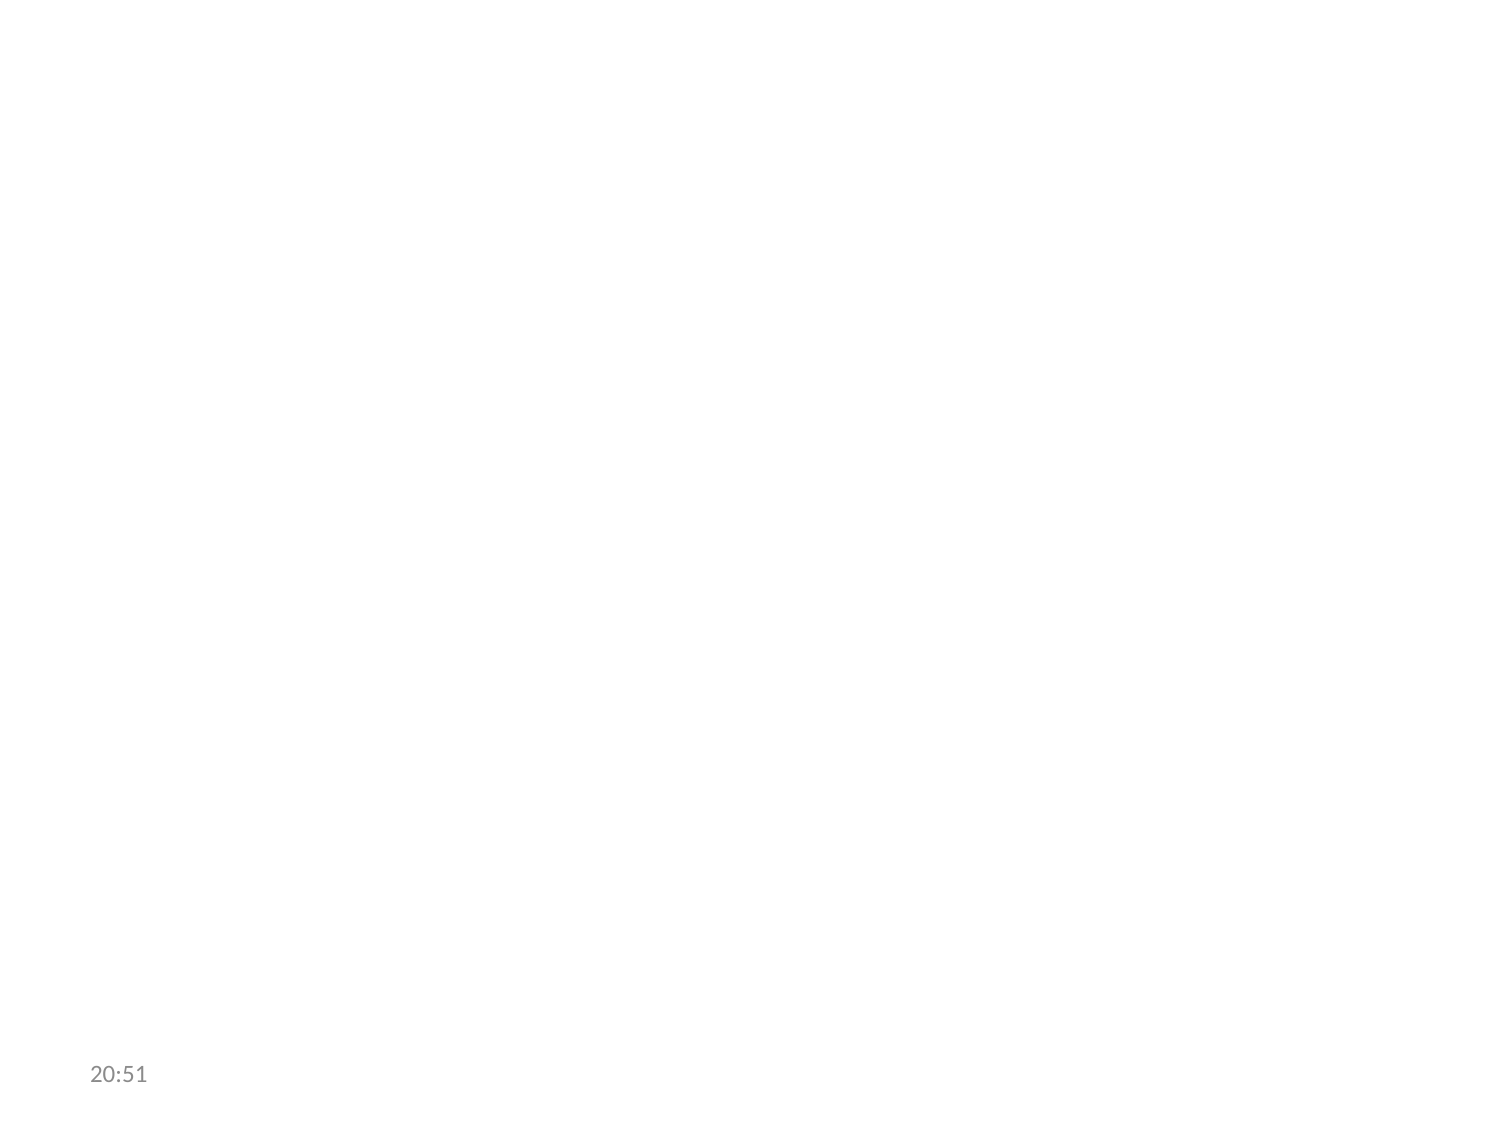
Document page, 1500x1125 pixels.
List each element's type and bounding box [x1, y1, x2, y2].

slide_number [75, 1042, 425, 1103]
